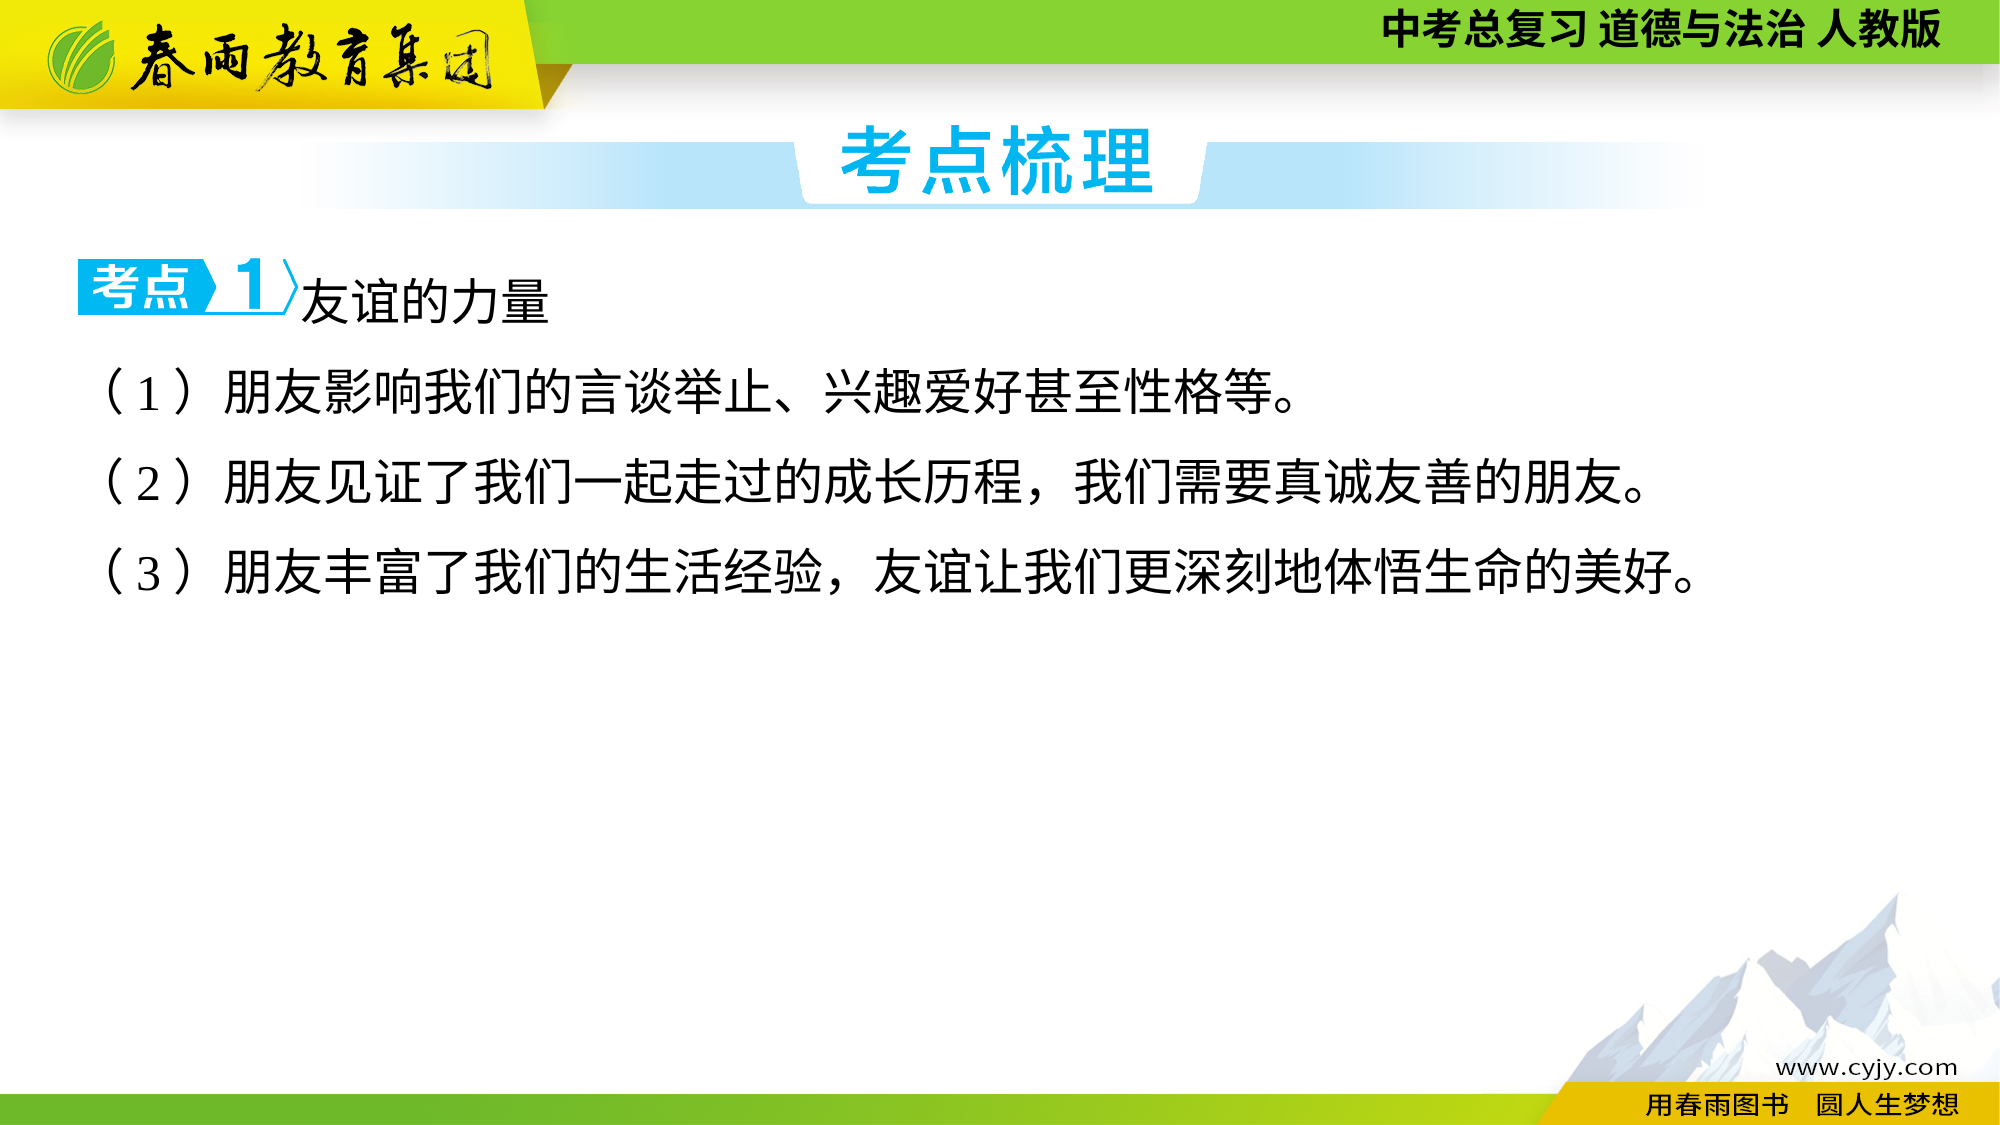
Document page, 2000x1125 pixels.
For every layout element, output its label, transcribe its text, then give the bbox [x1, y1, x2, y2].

picture [0, 0, 2000, 1125]
list 友谊的力量 （1）朋友影响我们的言谈举止、兴趣爱好甚至性格等。 （2）朋友见证了我们一起走过的成长历程，我们需要真诚友善的朋友。 （3）朋友丰富了我们的生活经验，友谊让我们更深刻地体悟生命的美好。 [59, 233, 1944, 601]
